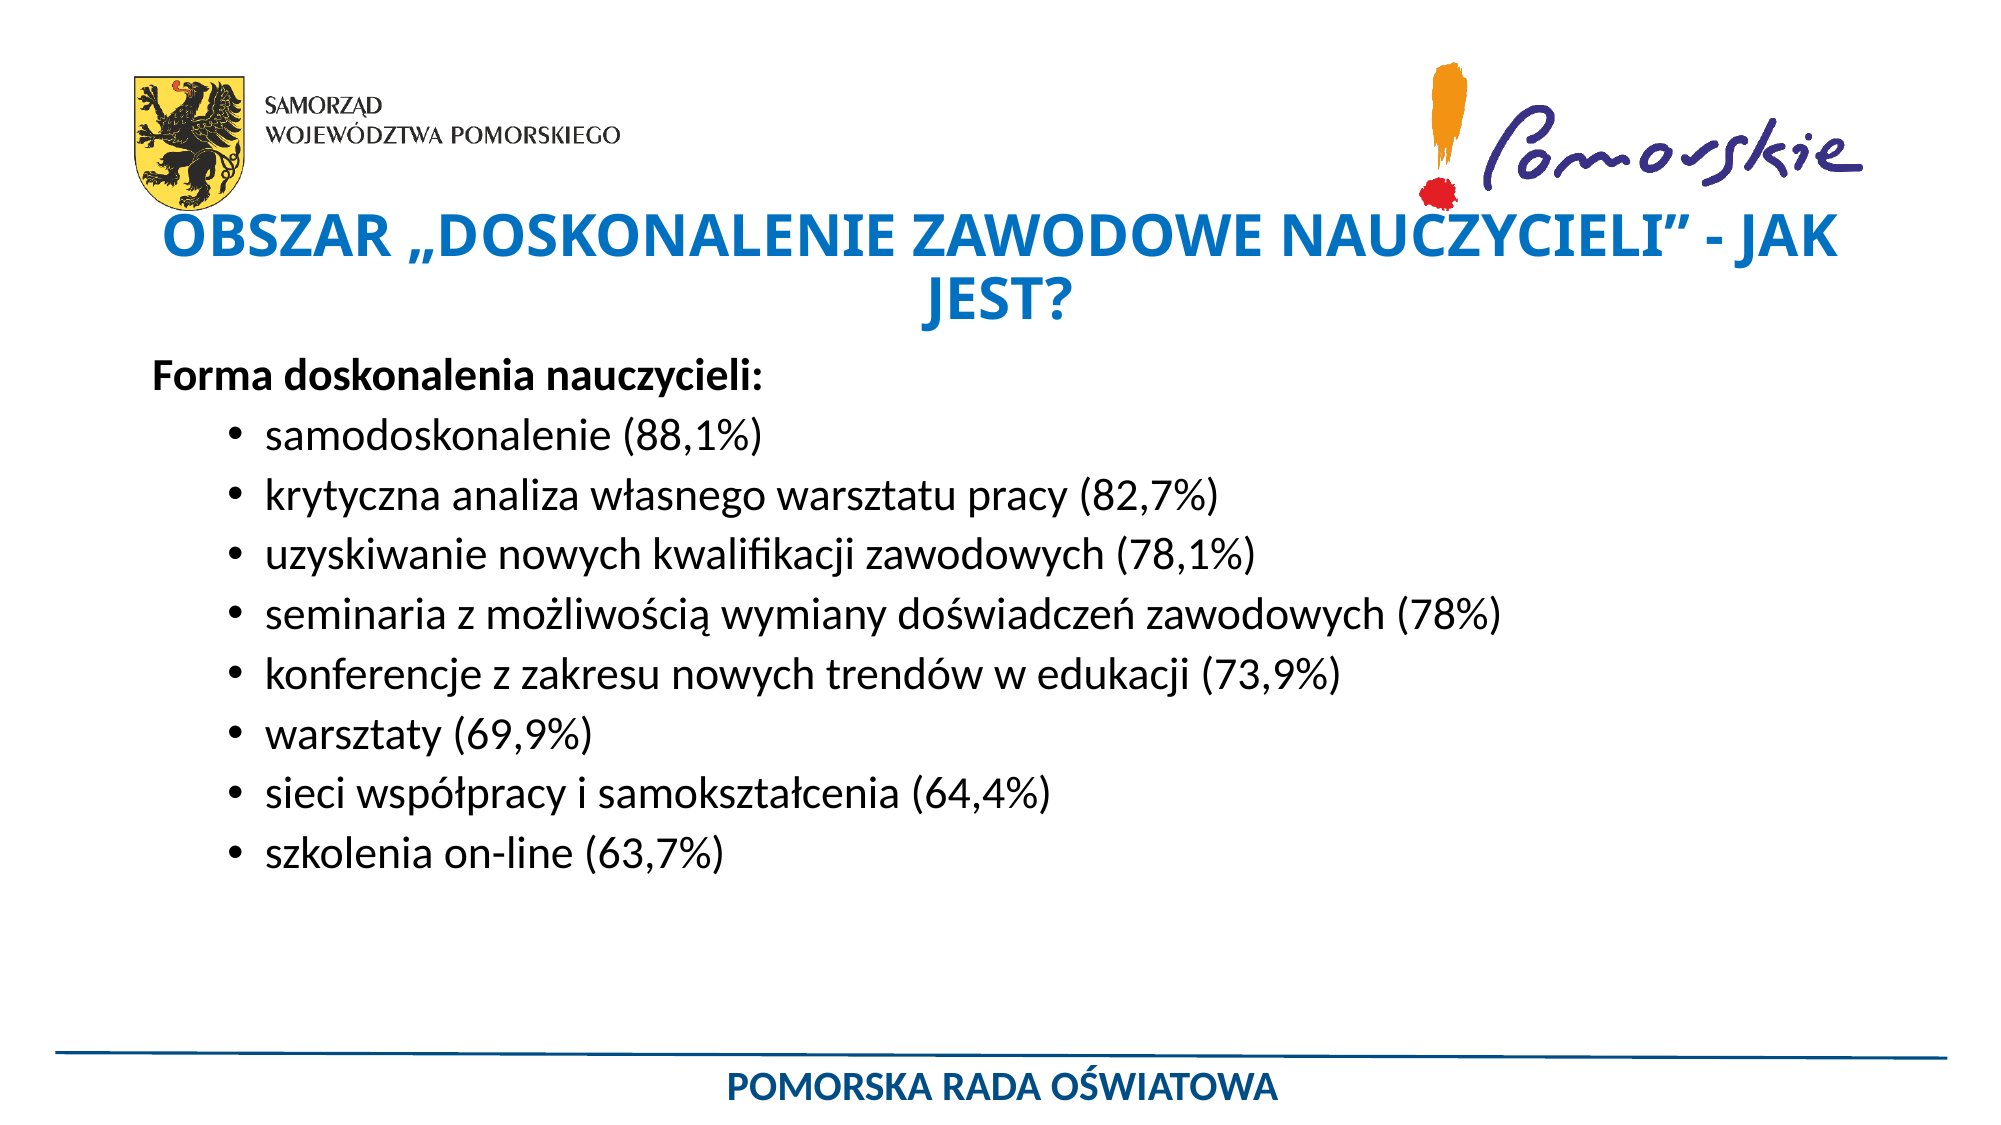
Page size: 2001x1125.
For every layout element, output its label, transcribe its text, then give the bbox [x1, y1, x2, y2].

title OBSZAR „DOSKONALENIE ZAWODOWE NAUCZYCIELI” - JAK JEST? [137, 206, 1863, 332]
list Forma doskonalenia nauczycieli: samodoskonalenie (88,1%) krytyczna analiza własnego warsztatu pracy (82,7%) uzyskiwanie nowych kwalifikacji zawodowych (78,1%) seminaria z możliwością wymiany doświadczeń zawodowych (78%) konferencje z zakresu nowych trendów w edukacji (73,9%) warsztaty (69,9%) sieci współpracy i samokształcenia (64,4%) szkolenia on-line (63,7%) [137, 343, 1863, 1014]
picture [134, 76, 620, 211]
picture [1419, 62, 1863, 206]
